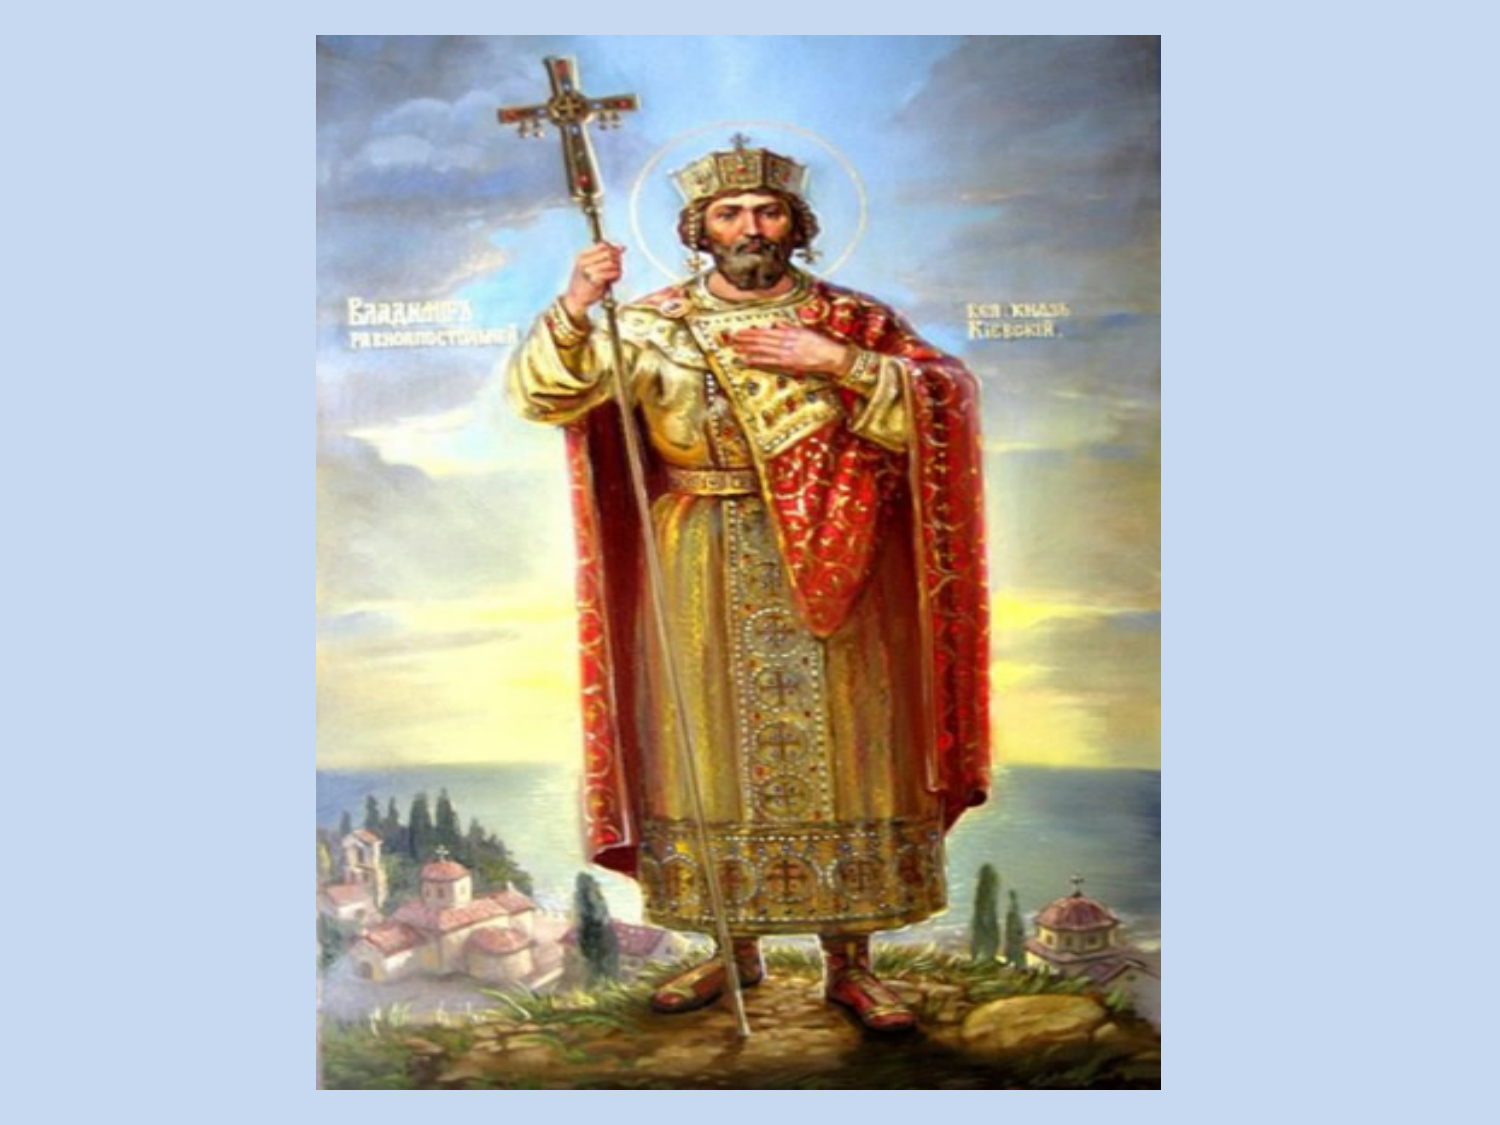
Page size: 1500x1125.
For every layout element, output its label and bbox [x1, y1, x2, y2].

list [316, 34, 1161, 1091]
